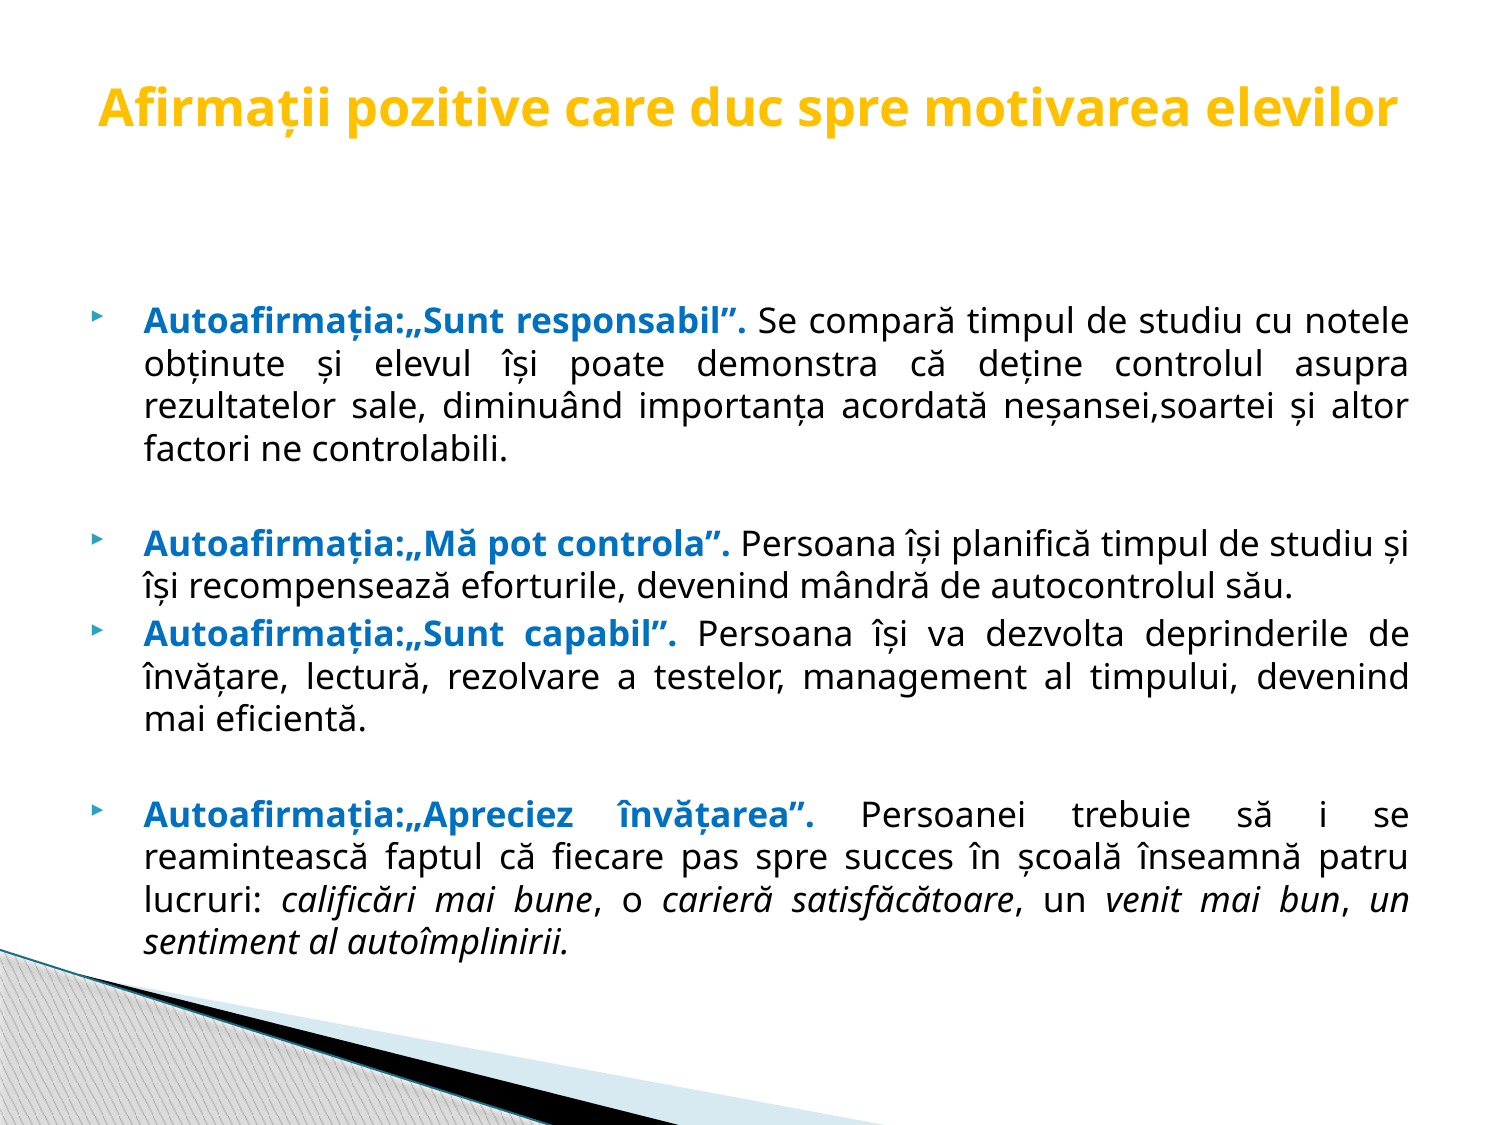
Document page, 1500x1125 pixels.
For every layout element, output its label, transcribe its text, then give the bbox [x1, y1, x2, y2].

list Autoafirmaţia:„Sunt responsabil”. Se compară timpul de studiu cu notele obţinute şi elevul îşi poate demonstra că deţine controlul asupra rezultatelor sale, diminuând importanţa acordată neşansei,soartei şi altor factori ne controlabili. Autoafirmaţia:„Mă pot controla”. Persoana îşi planifică timpul de studiu şi îşi recompensează eforturile, devenind mândră de autocontrolul său. Autoafirmaţia:„Sunt capabil”. Persoana îşi va dezvolta deprinderile de învăţare, lectură, rezolvare a testelor, management al timpului, devenind mai eficientă. Autoafirmaţia:„Apreciez învăţarea”. Persoanei trebuie să i se reamintească faptul că fiecare pas spre succes în şcoală înseamnă patru lucruri: calificări mai bune, o carieră satisfăcătoare, un venit mai bun, un sentiment al autoîmplinirii. [75, 243, 1425, 986]
title Afirmații pozitive care duc spre motivarea elevilor [75, 62, 1425, 233]
